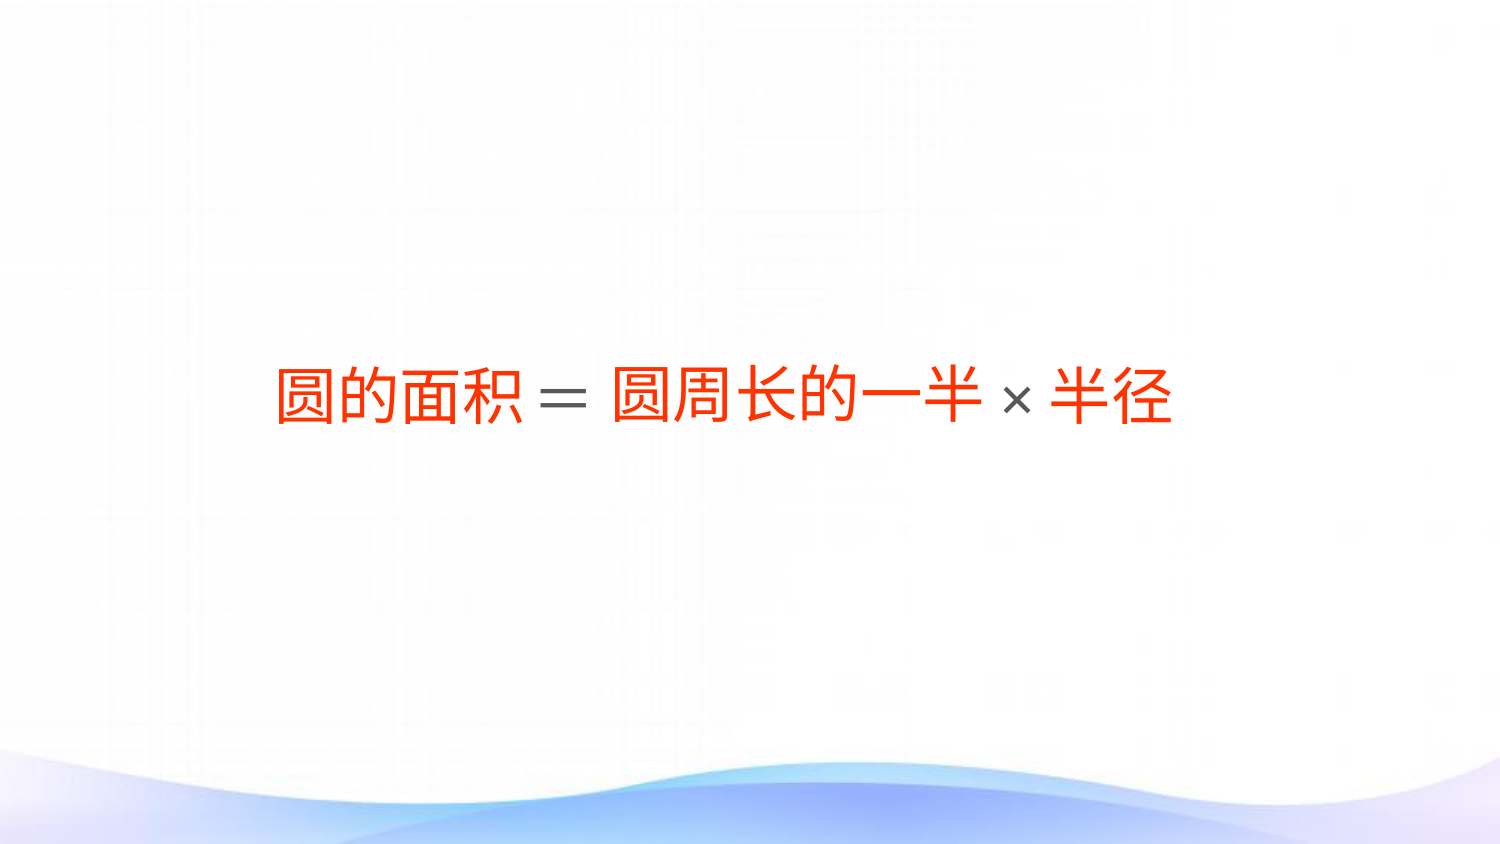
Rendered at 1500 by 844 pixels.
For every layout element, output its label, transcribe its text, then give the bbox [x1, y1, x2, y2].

text_box 圆的面积 [269, 354, 531, 435]
text_box 半径 [1043, 354, 1180, 435]
picture [0, 0, 1500, 844]
text_box 圆周长的一半 [604, 352, 992, 434]
text_box ＝ [526, 357, 601, 439]
text_box × [992, 357, 1042, 439]
